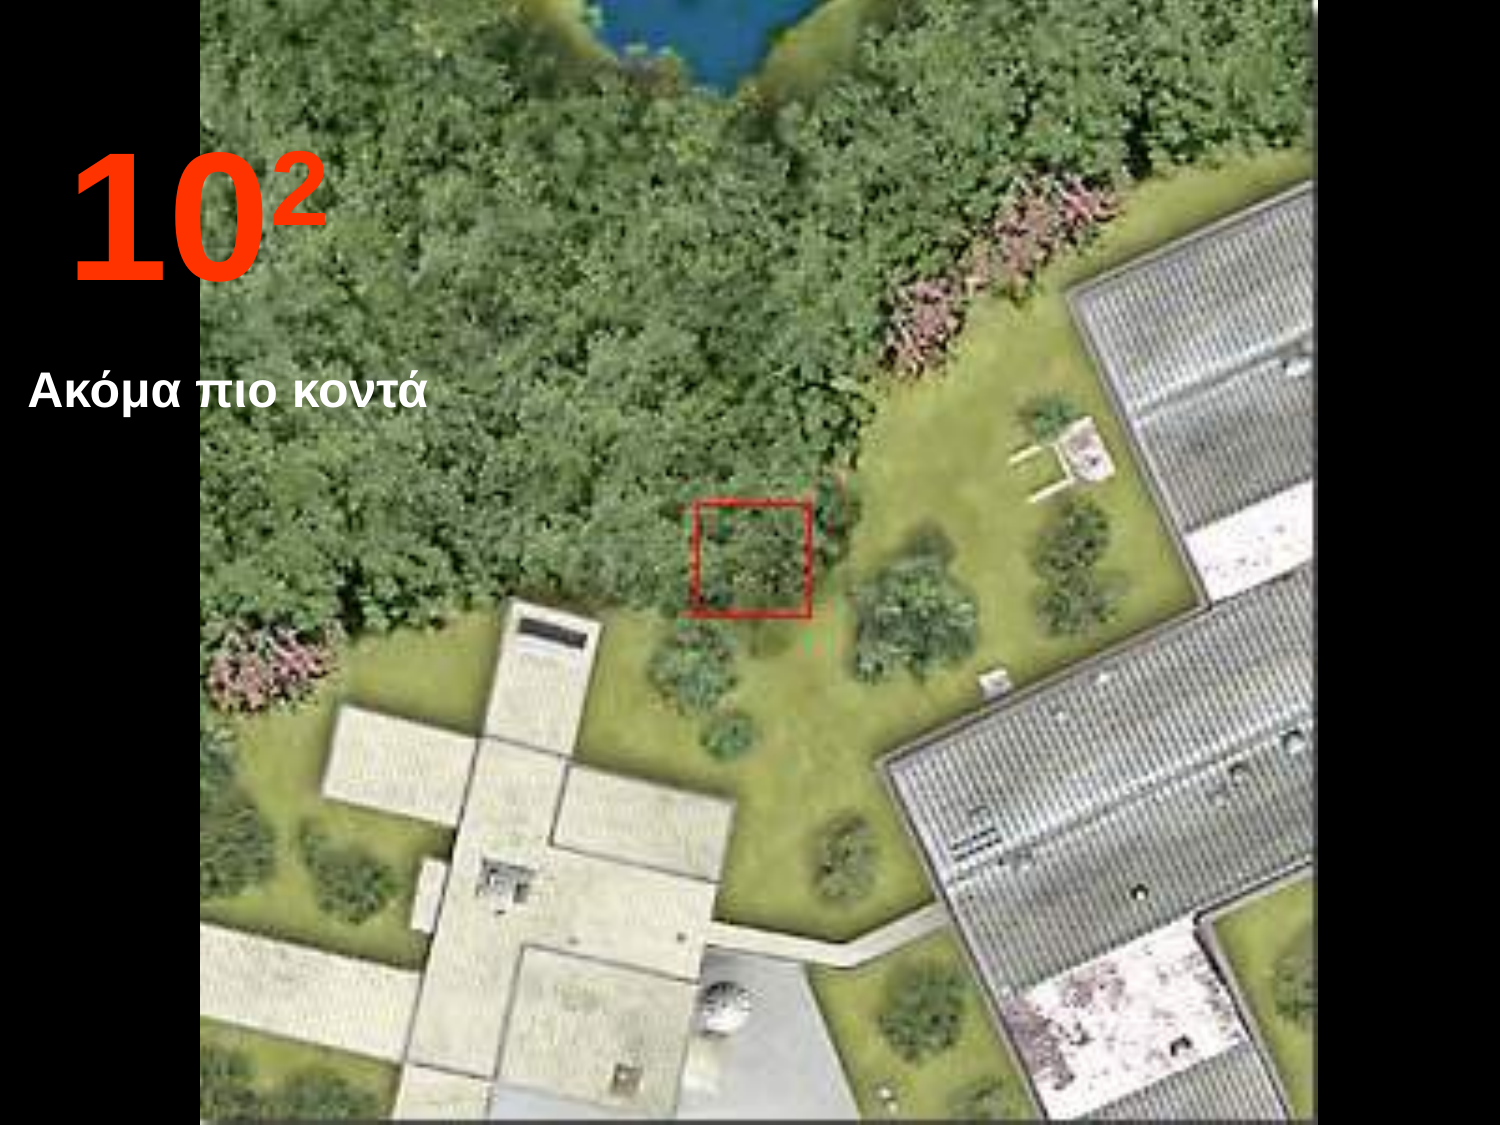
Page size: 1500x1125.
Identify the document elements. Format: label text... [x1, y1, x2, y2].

picture [199, 0, 1318, 1125]
text_box 102 [51, 89, 194, 325]
text_box Ακόμα πιο κοντά [12, 349, 194, 425]
